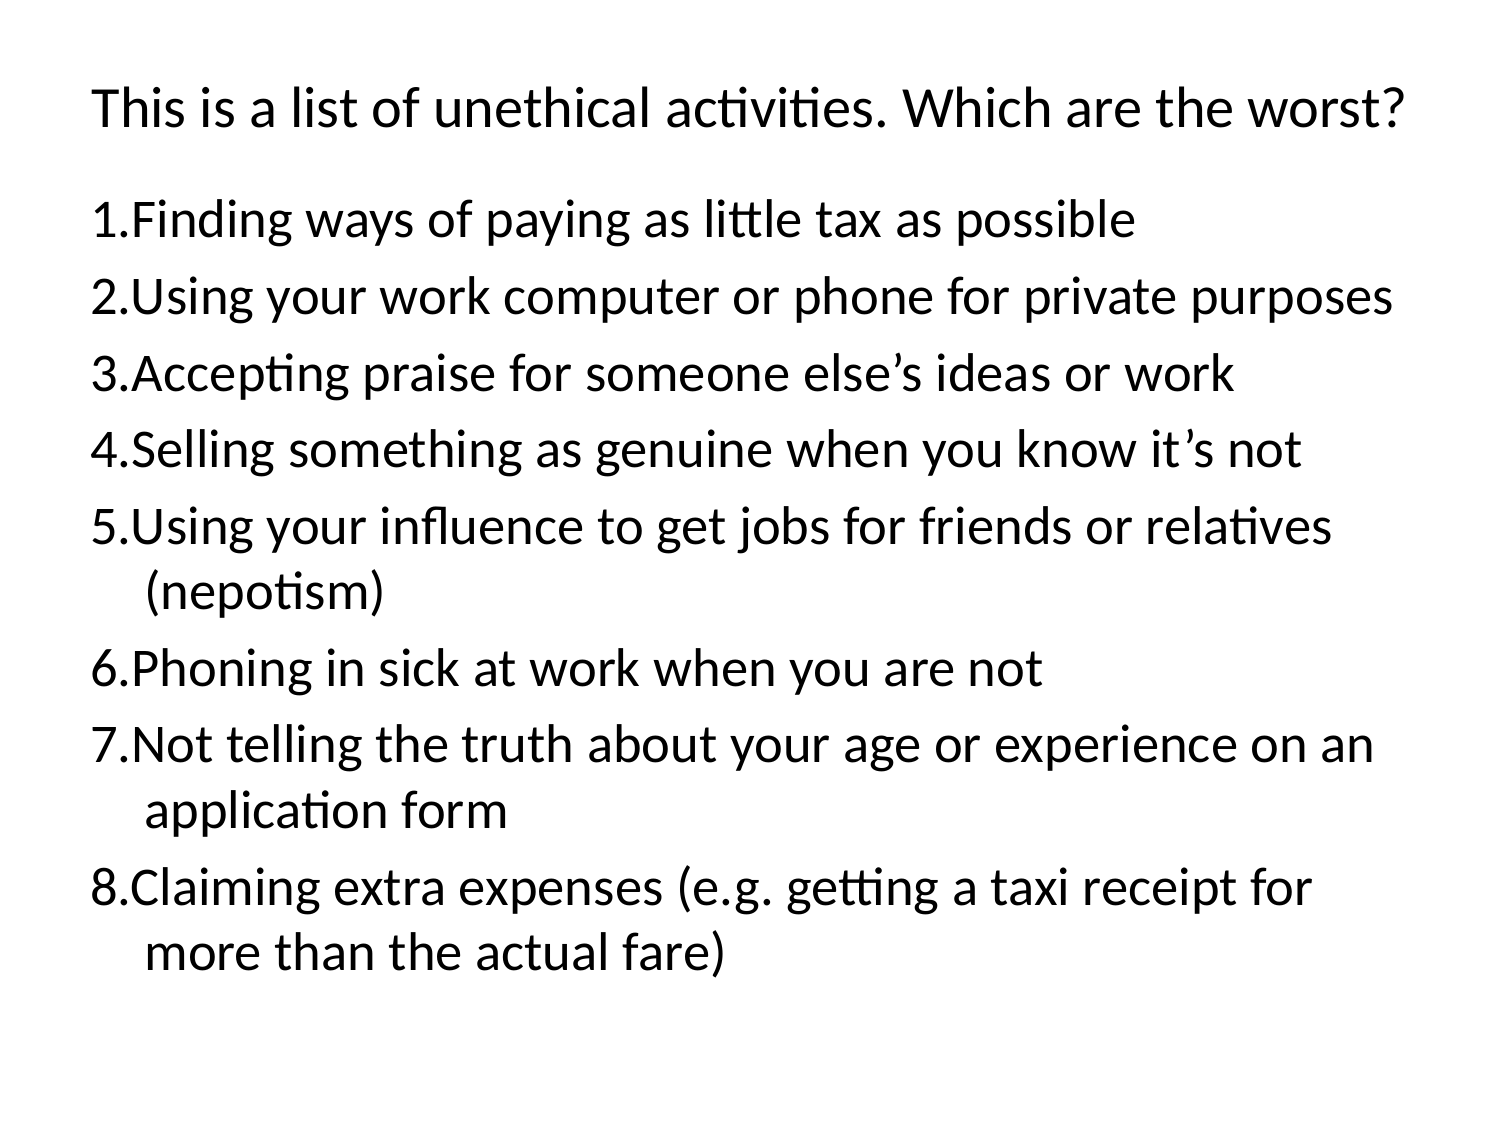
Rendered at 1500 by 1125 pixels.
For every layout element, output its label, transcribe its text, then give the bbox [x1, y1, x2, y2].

title This is a list of unethical activities. Which are the worst? [75, 45, 1425, 164]
list 1.Finding ways of paying as little tax as possible 2.Using your work computer or phone for private purposes 3.Accepting praise for someone else’s ideas or work 4.Selling something as genuine when you know it’s not 5.Using your influence to get jobs for friends or relatives (nepotism) 6.Phoning in sick at work when you are not 7.Not telling the truth about your age or experience on an application form 8.Claiming extra expenses (e.g. getting a taxi receipt for more than the actual fare) [75, 175, 1425, 1005]
